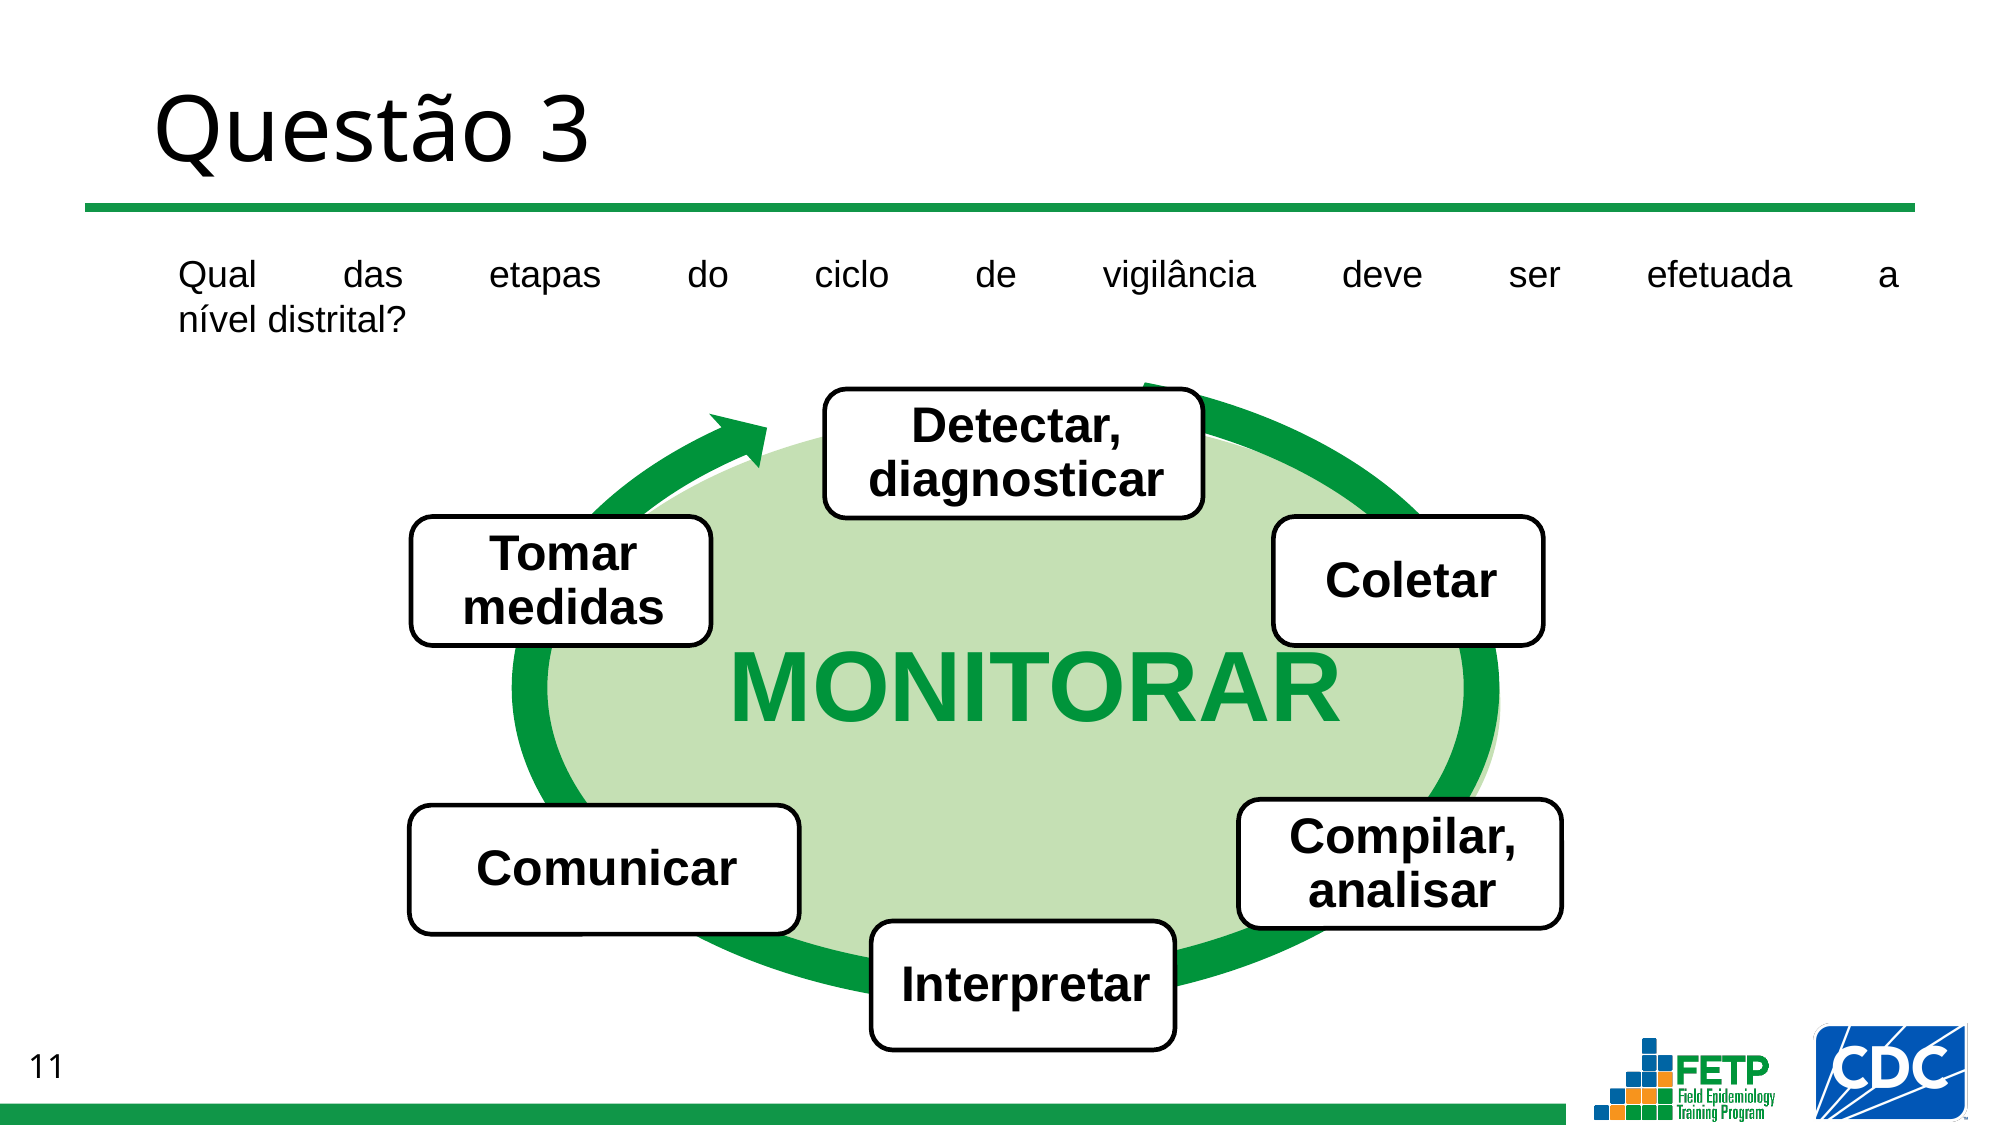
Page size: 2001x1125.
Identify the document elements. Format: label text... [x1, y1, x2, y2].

picture [1813, 1023, 1968, 1122]
picture [1594, 1038, 1775, 1122]
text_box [287, 372, 1743, 1050]
list Qual das etapas do ciclo de vigilância deve ser efetuada a nível distrital? [163, 242, 2000, 1004]
title Questão 3 [137, 75, 1863, 207]
